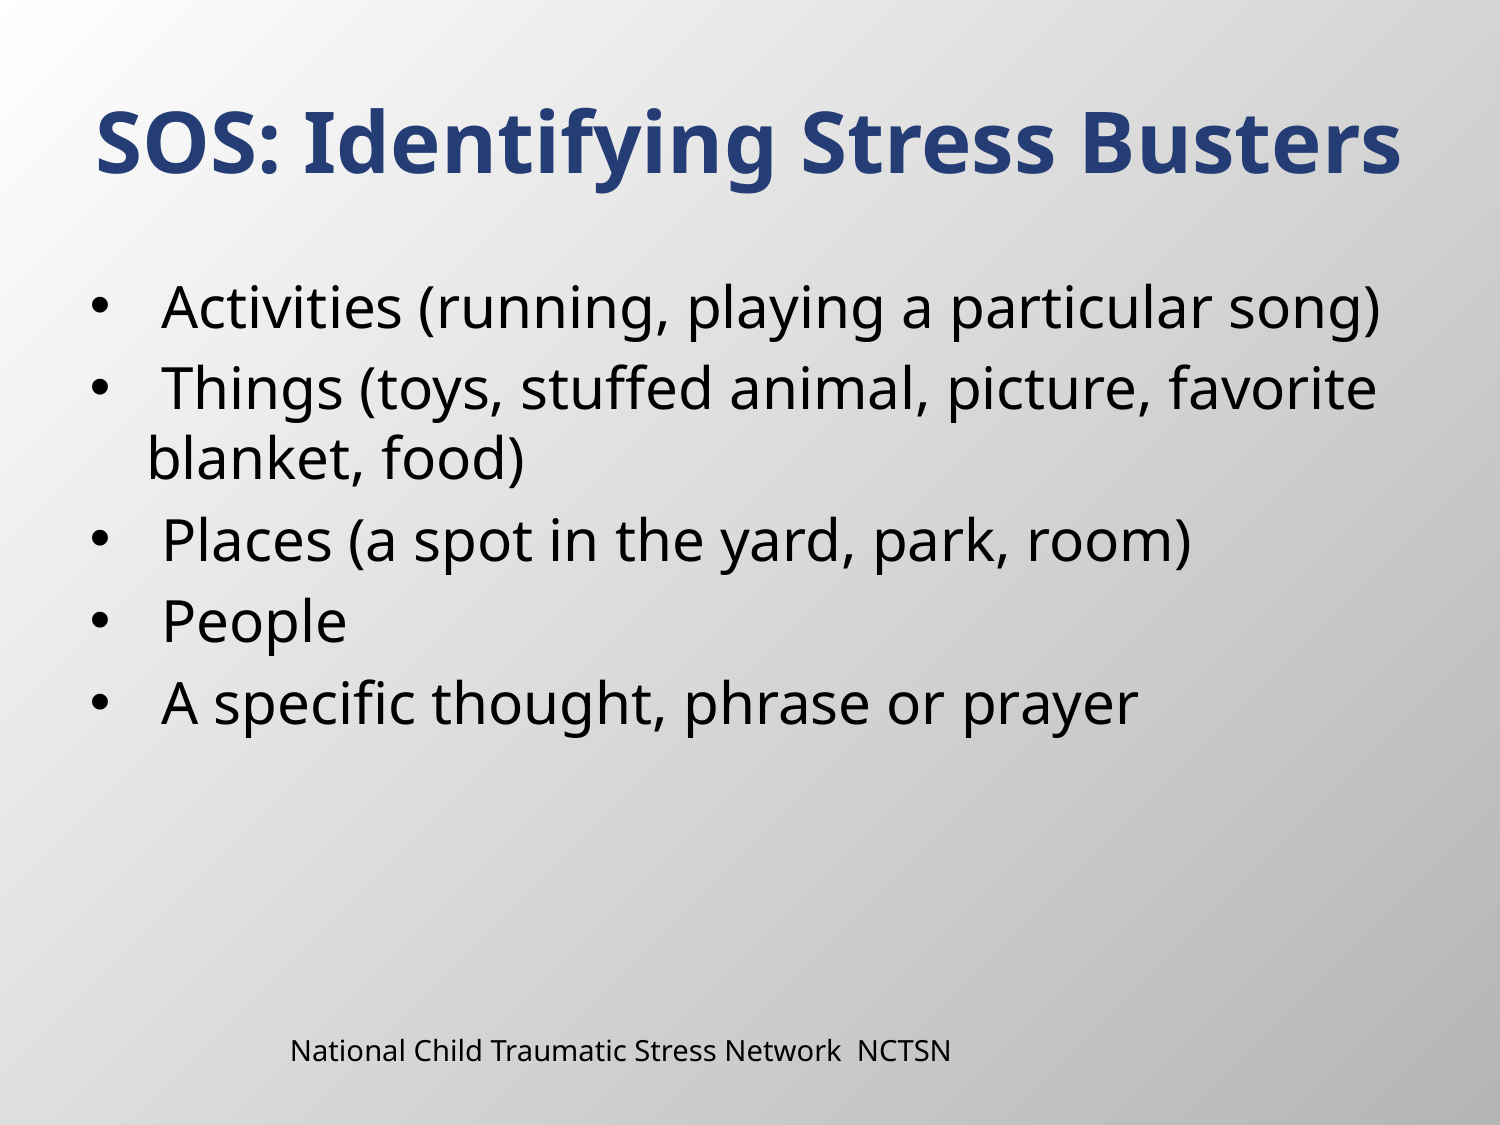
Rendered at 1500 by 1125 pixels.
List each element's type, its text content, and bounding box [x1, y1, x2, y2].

list Activities (running, playing a particular song) Things (toys, stuffed animal, picture, favorite blanket, food) Places (a spot in the yard, park, room) People A specific thought, phrase or prayer [75, 262, 1425, 1035]
title SOS: Identifying Stress Busters [75, 45, 1425, 233]
text_box National Child Traumatic Stress Network NCTSN [274, 1024, 1100, 1075]
